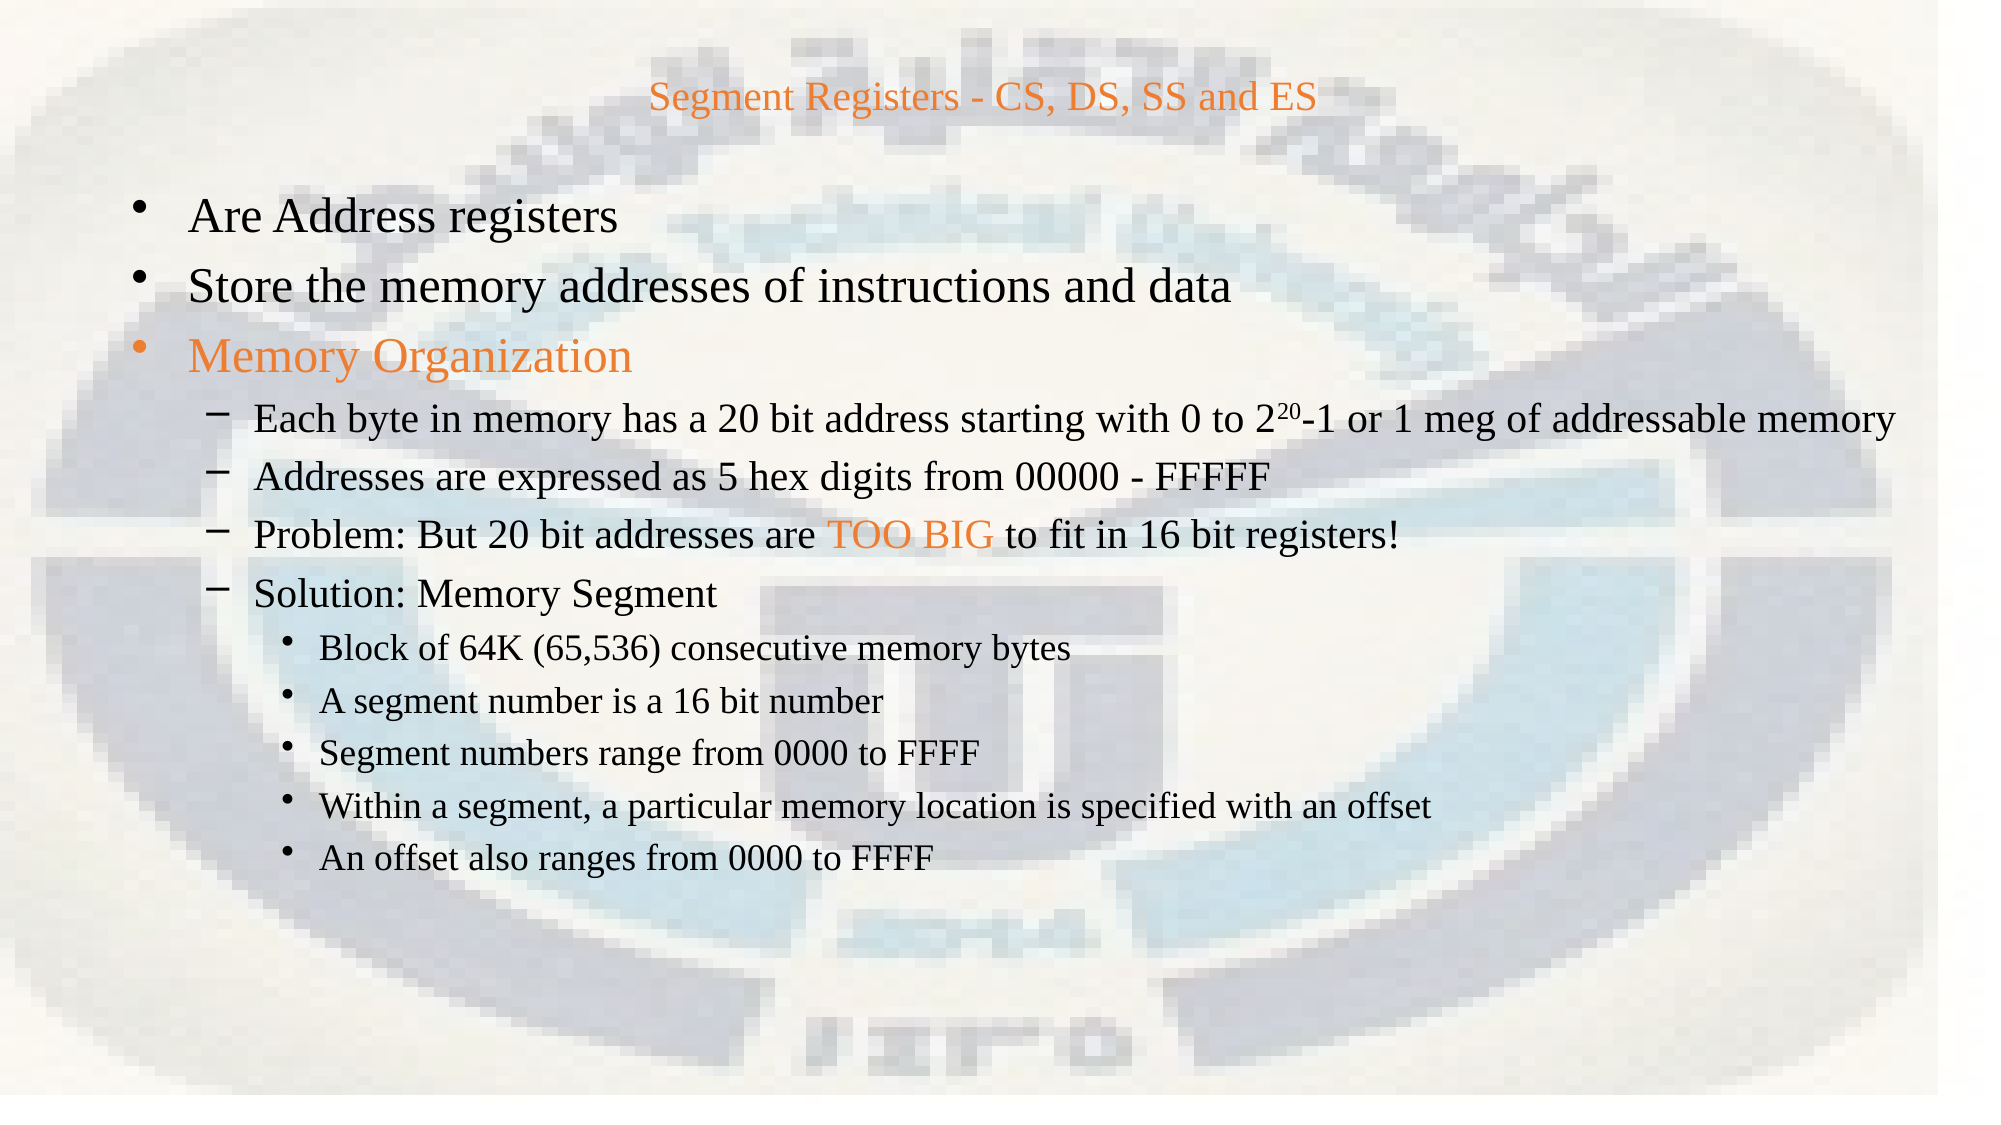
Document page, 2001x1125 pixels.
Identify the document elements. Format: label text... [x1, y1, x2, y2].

text_box Label Operator Operand[s] ;Comment INIT: mov ax, bx ; Copy contents of bx into ax Label - INIT: Operator - mov Operands - ax and bx Comment - alphanumeric string between ; and \n Not case sensitive Unlike other assemblers, destination operand is first mov is the mnemonic that the assembler translates into an opcode [0, 0, 2000, 1125]
text_box Are Address registers Store the memory addresses of instructions and data Memory Organization Each byte in memory has a 20 bit address starting with 0 to 220-1 or 1 meg of addressable memory Addresses are expressed as 5 hex digits from 00000 - FFFFF Problem: But 20 bit addresses are TOO BIG to fit in 16 bit registers! Solution: Memory Segment Block of 64K (65,536) consecutive memory bytes A segment number is a 16 bit number Segment numbers range from 0000 to FFFF Within a segment, a particular memory location is specified with an offset An offset also ranges from 0000 to FFFF [116, 174, 1917, 1025]
text_box Segment Registers - CS, DS, SS and ES [133, 0, 1834, 174]
